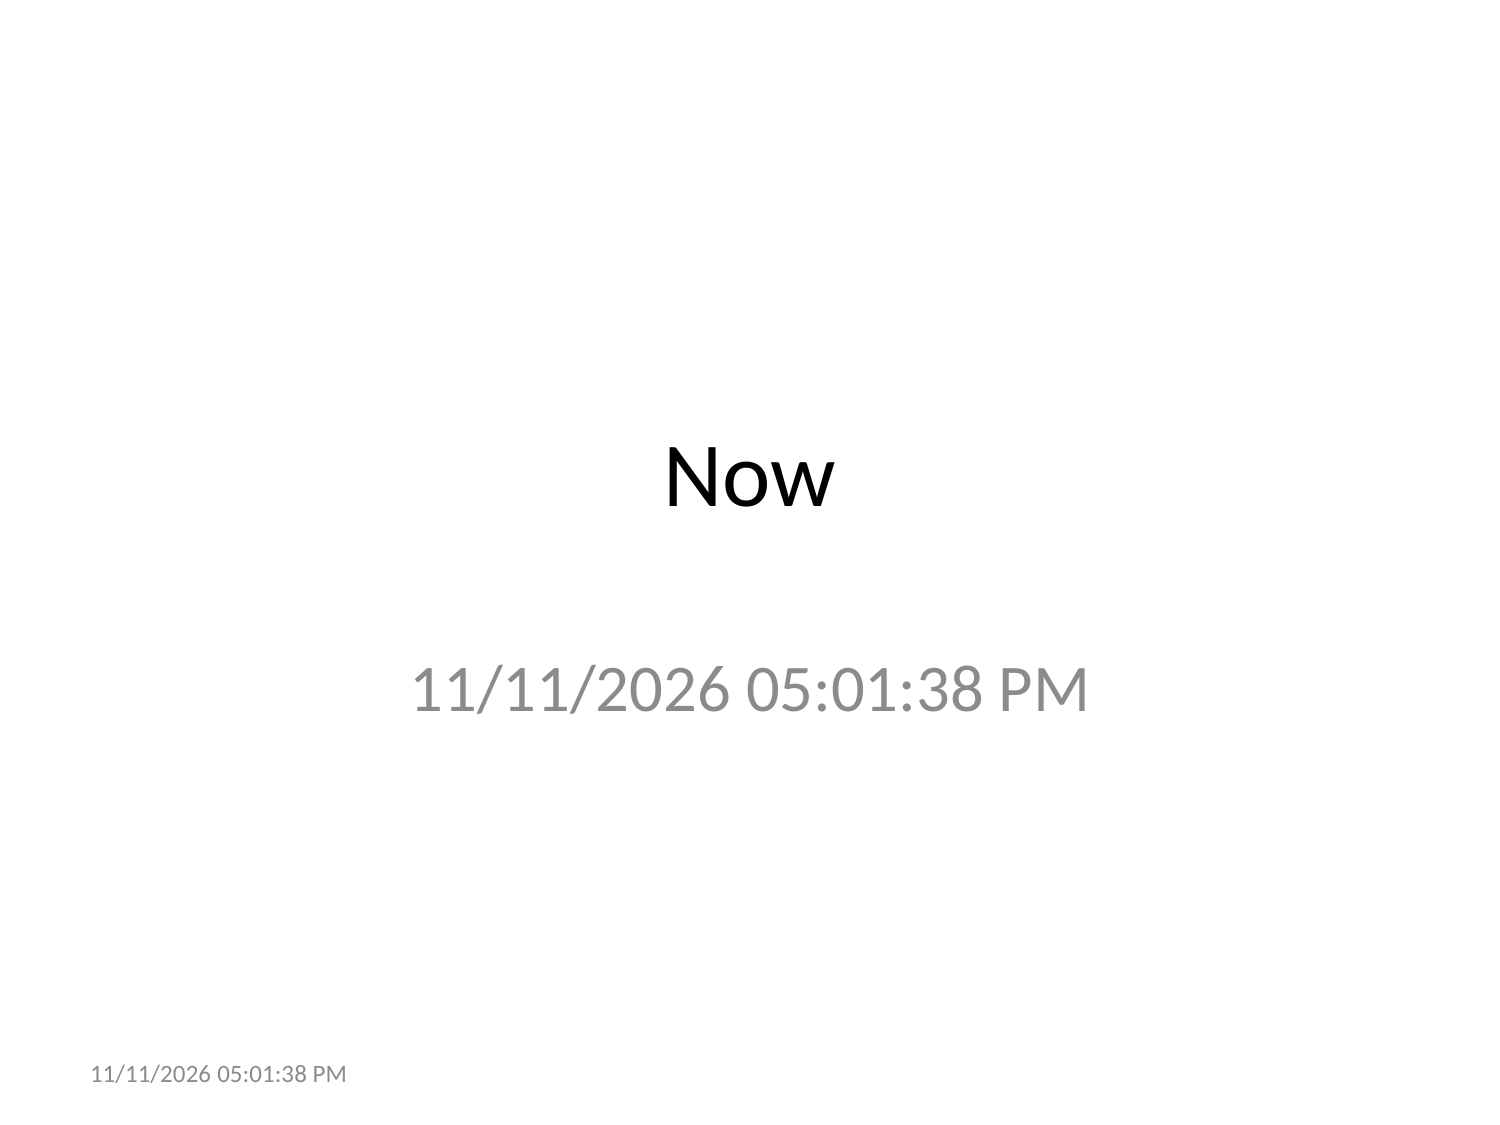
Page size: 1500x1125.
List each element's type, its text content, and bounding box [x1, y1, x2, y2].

title Now [112, 349, 1388, 591]
subtitle 2011-12-19 10:20:04 AM [225, 637, 1275, 925]
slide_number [75, 1042, 425, 1103]
